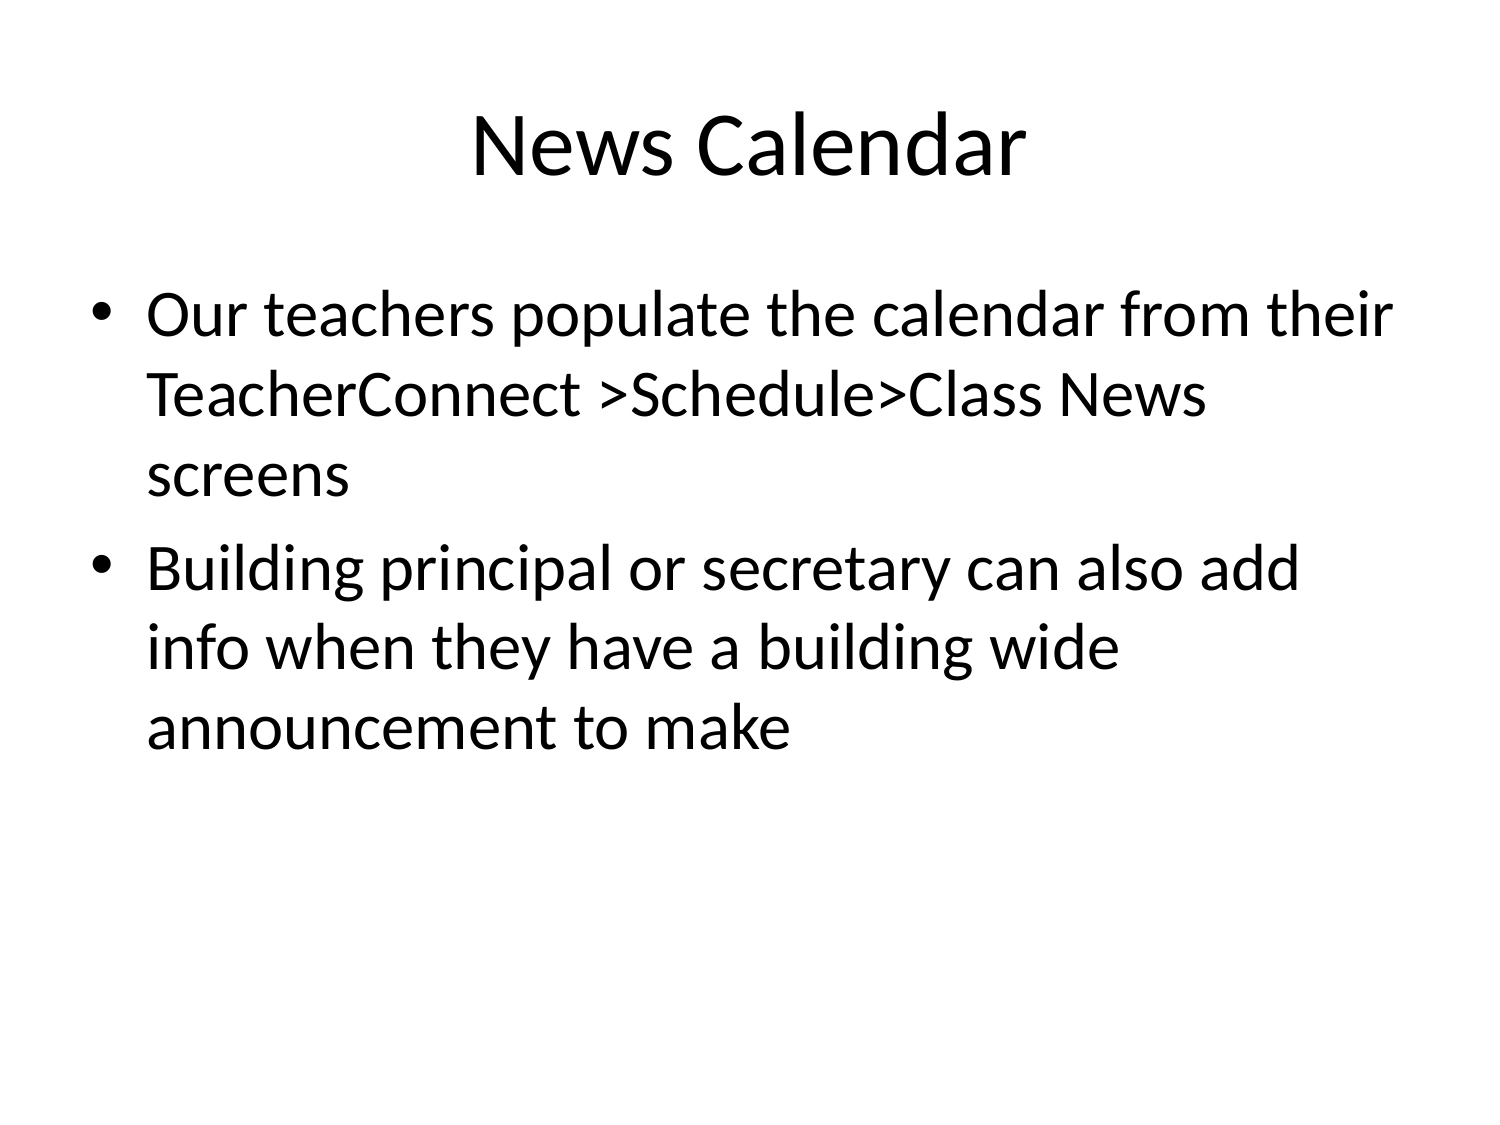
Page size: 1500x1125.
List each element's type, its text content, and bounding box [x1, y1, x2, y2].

title News Calendar [75, 45, 1425, 233]
list Our teachers populate the calendar from their TeacherConnect >Schedule>Class News screens Building principal or secretary can also add info when they have a building wide announcement to make [75, 262, 1425, 1005]
